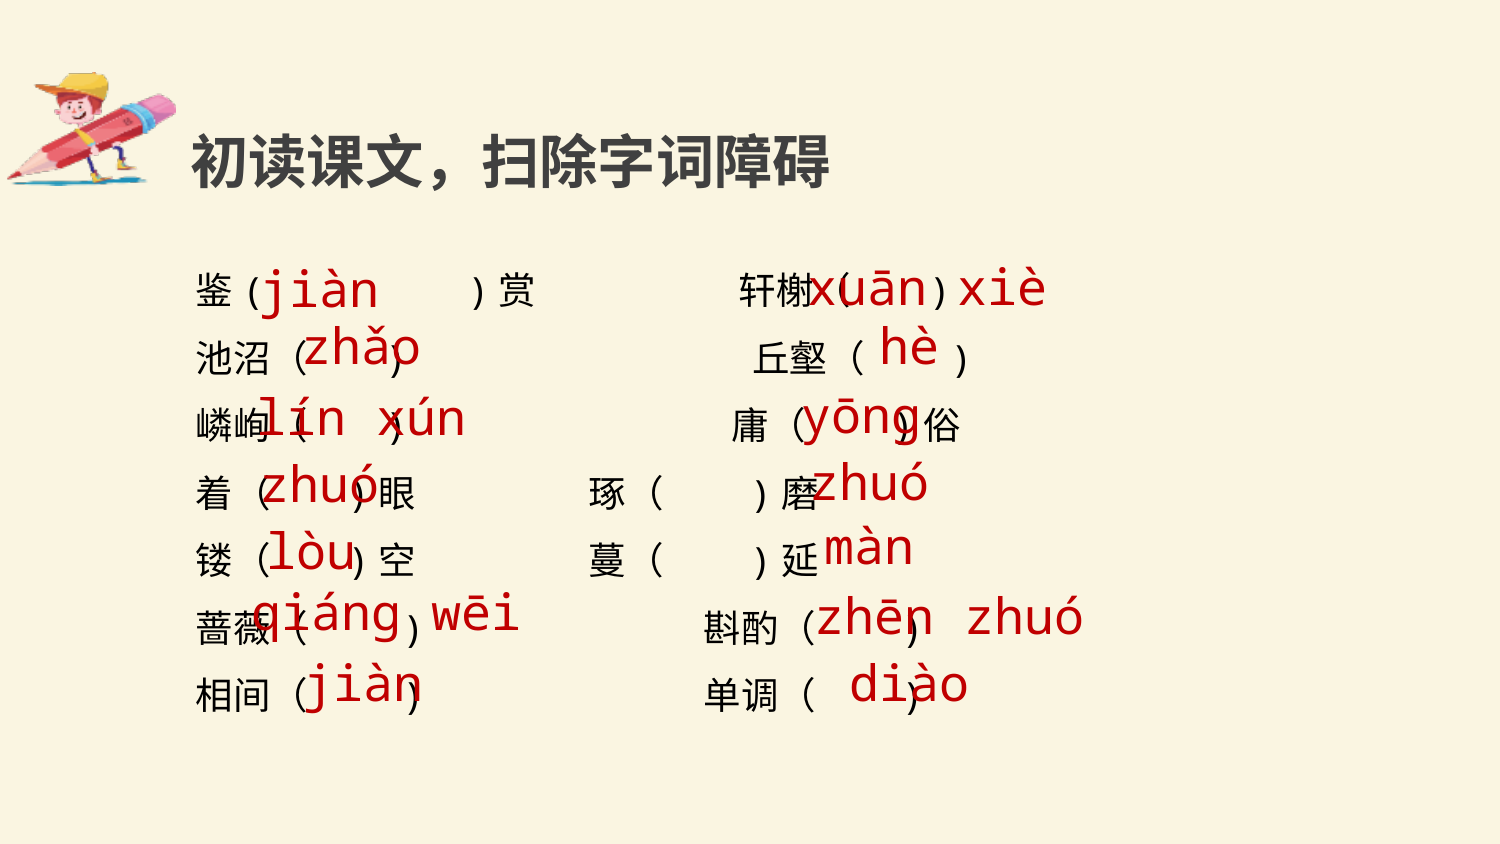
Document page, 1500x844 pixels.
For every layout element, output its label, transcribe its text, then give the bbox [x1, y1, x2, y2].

text_box zhuó [794, 442, 944, 518]
text_box zhuó [244, 445, 395, 520]
text_box hè [864, 306, 955, 382]
text_box jiàn [244, 250, 395, 325]
text_box lín xún [241, 378, 482, 453]
text_box xuān xiè [792, 247, 1063, 323]
text_box 鉴( )赏 轩榭（ ) 池沼（ ) 丘壑（ ) 嶙峋（ ) 庸（ )俗 着（ )眼 琢（ )磨 镂（ )空 蔓（ )延 蔷薇（ ) 斟酌（ ) 相间（ ) 单调（ ) [180, 237, 1448, 725]
text_box qiáng wēi [236, 573, 537, 649]
text_box yōng [786, 376, 937, 451]
text_box jiàn [289, 643, 439, 719]
text_box 初读课文，扫除字词障碍 [175, 117, 993, 203]
text_box diào [834, 644, 985, 719]
text_box màn [809, 507, 929, 576]
text_box lòu [251, 512, 371, 573]
picture [6, 72, 176, 186]
text_box zhēn zhuó [800, 576, 1100, 652]
text_box zhǎo [286, 306, 437, 378]
